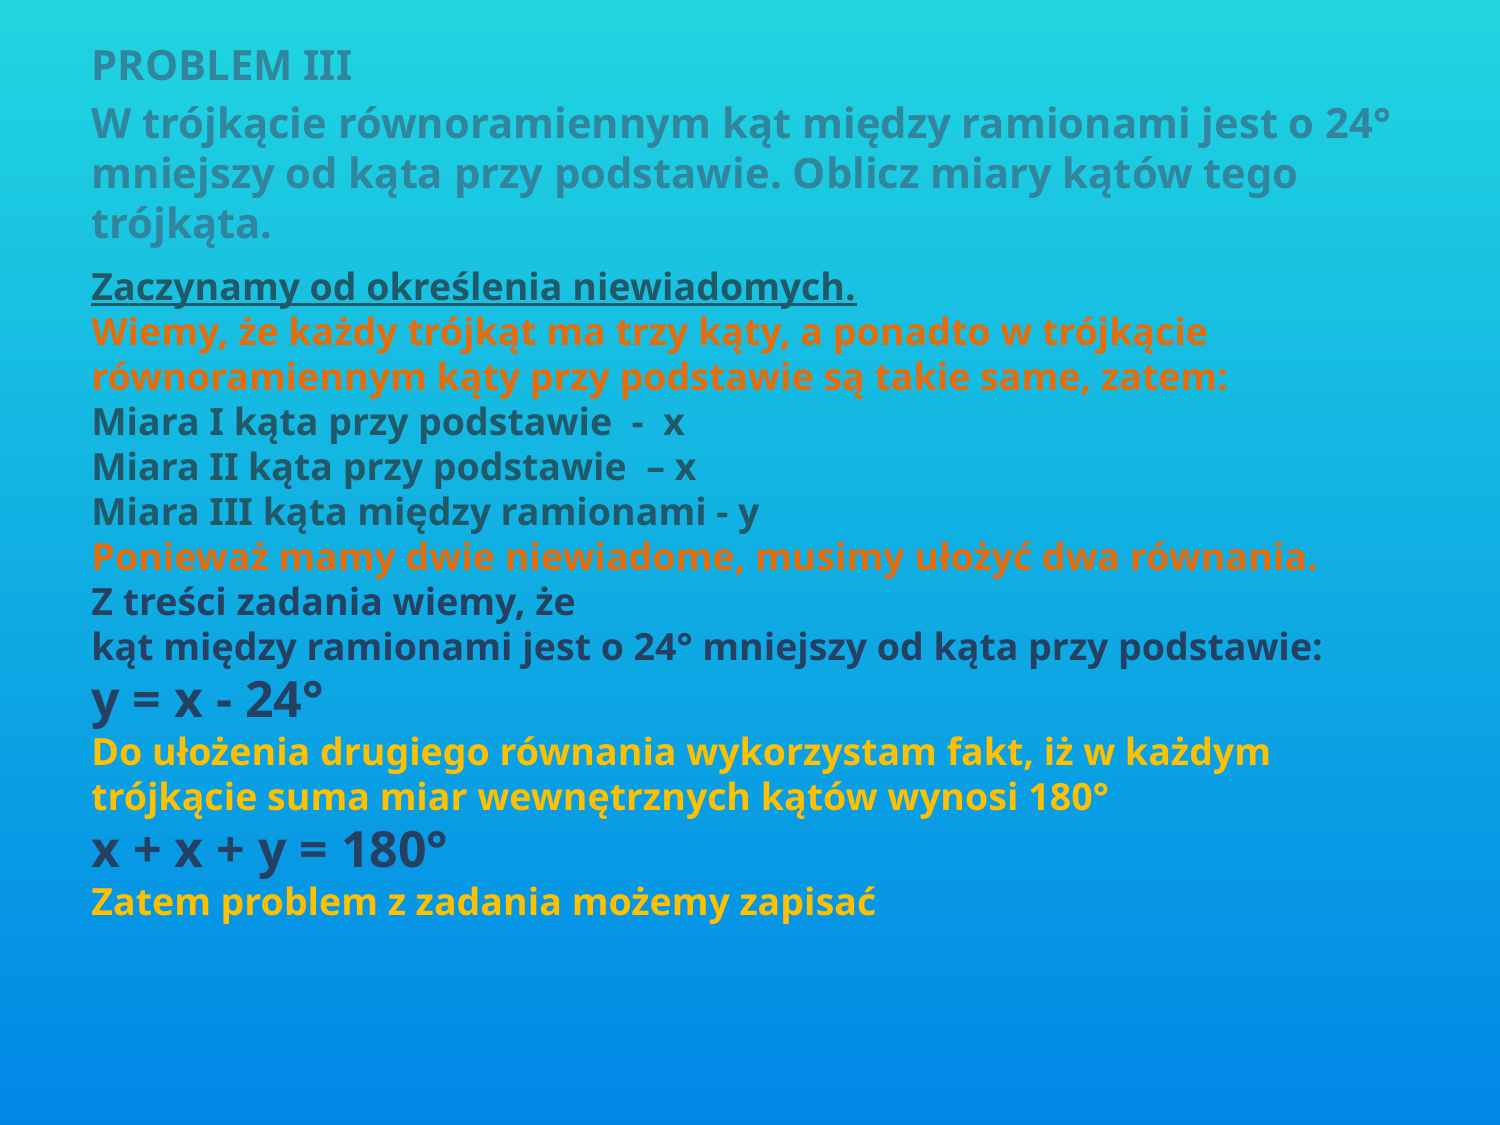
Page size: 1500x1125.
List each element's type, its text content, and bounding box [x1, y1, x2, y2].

list PROBLEM III W trójkącie równoramiennym kąt między ramionami jest o 24° mniejszy od kąta przy podstawie. Oblicz miary kątów tego trójkąta. [76, 30, 1427, 774]
